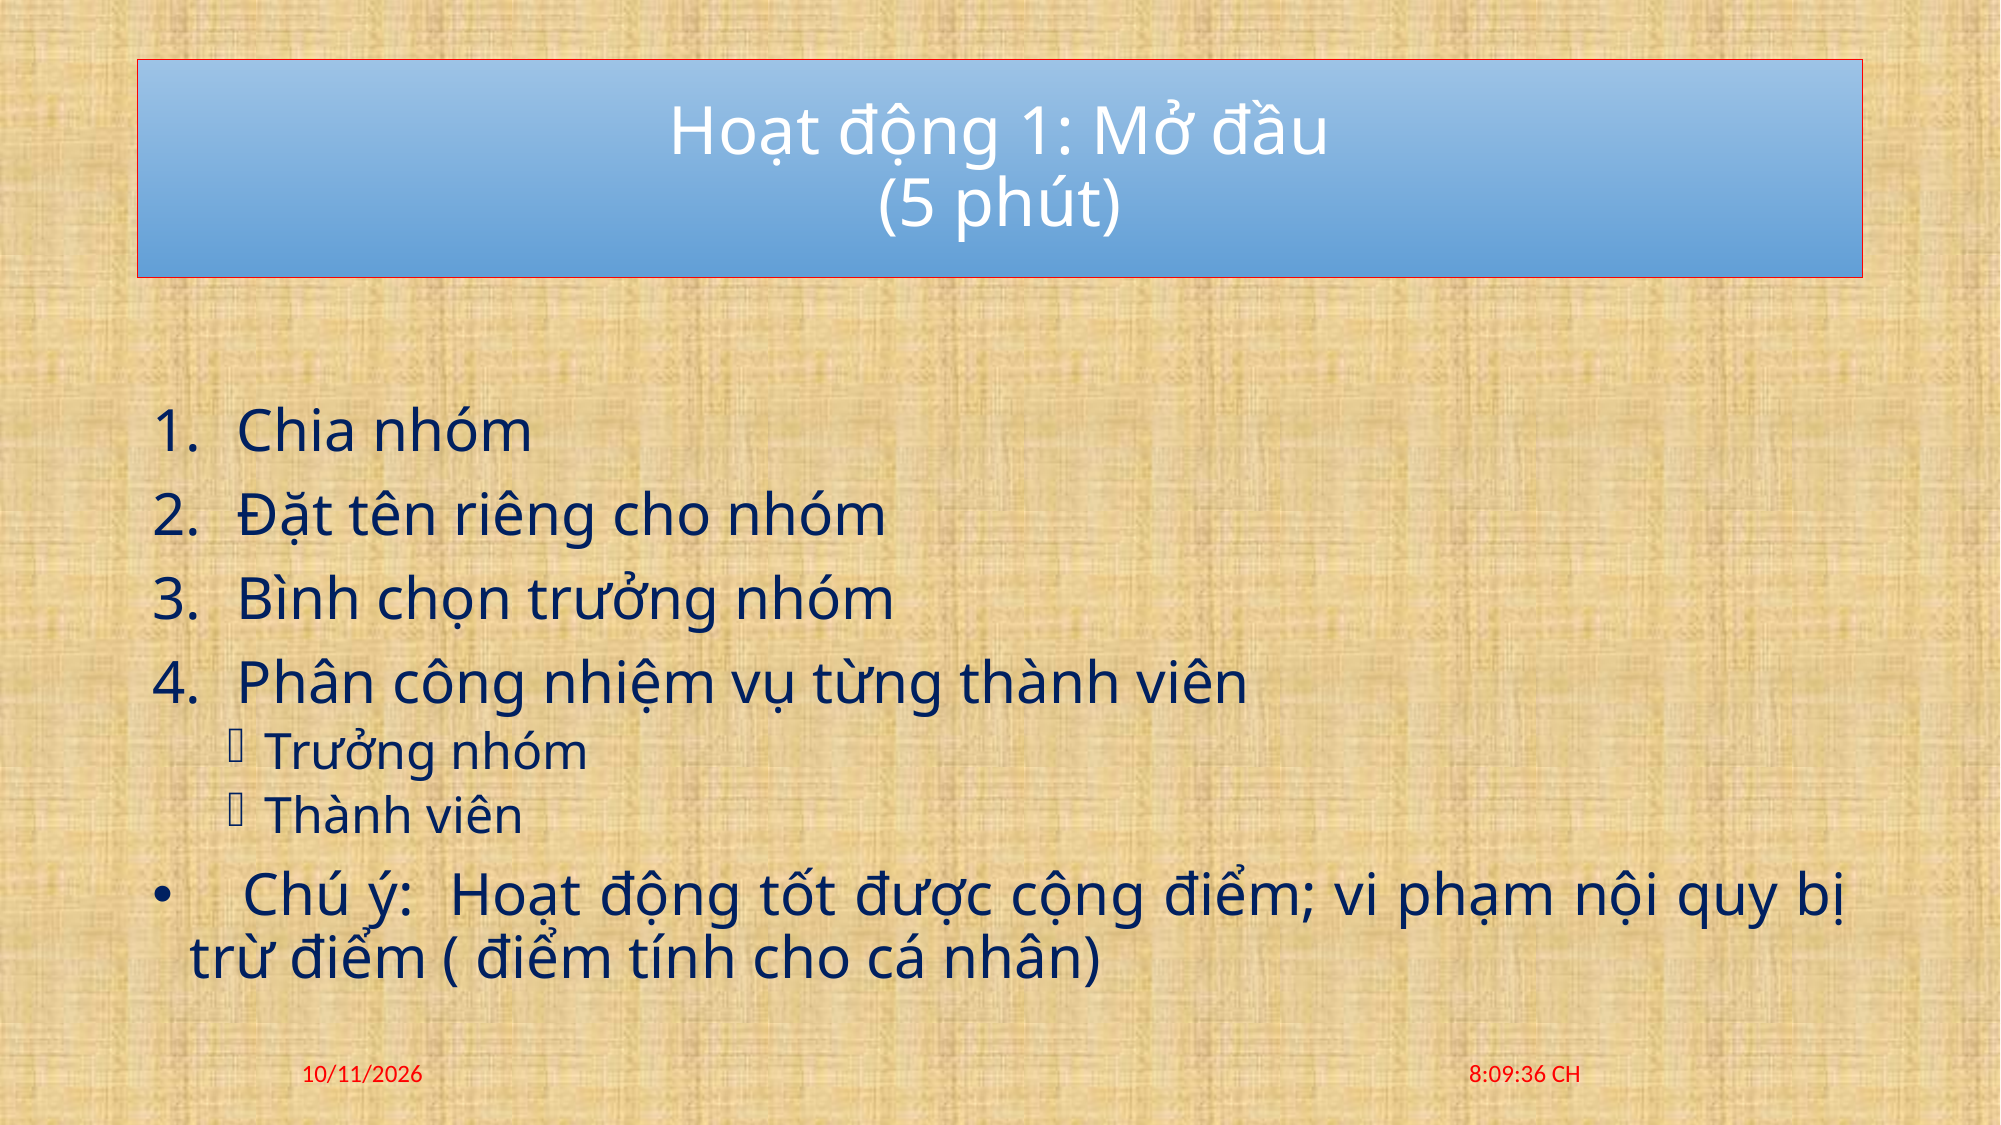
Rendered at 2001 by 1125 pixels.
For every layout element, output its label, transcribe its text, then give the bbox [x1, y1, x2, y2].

list Chia nhóm Đặt tên riêng cho nhóm Bình chọn trưởng nhóm Phân công nhiệm vụ từng thành viên Trưởng nhóm Thành viên Chú ý: Hoạt động tốt được cộng điểm; vi phạm nội quy bị trừ điểm ( điểm tính cho cá nhân) [137, 394, 1863, 1014]
footer 8:09:36 CH [1187, 1042, 1863, 1103]
title Hoạt động 1: Mở đầu (5 phút) [137, 59, 1863, 278]
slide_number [137, 1042, 588, 1103]
picture [0, 0, 2001, 1125]
